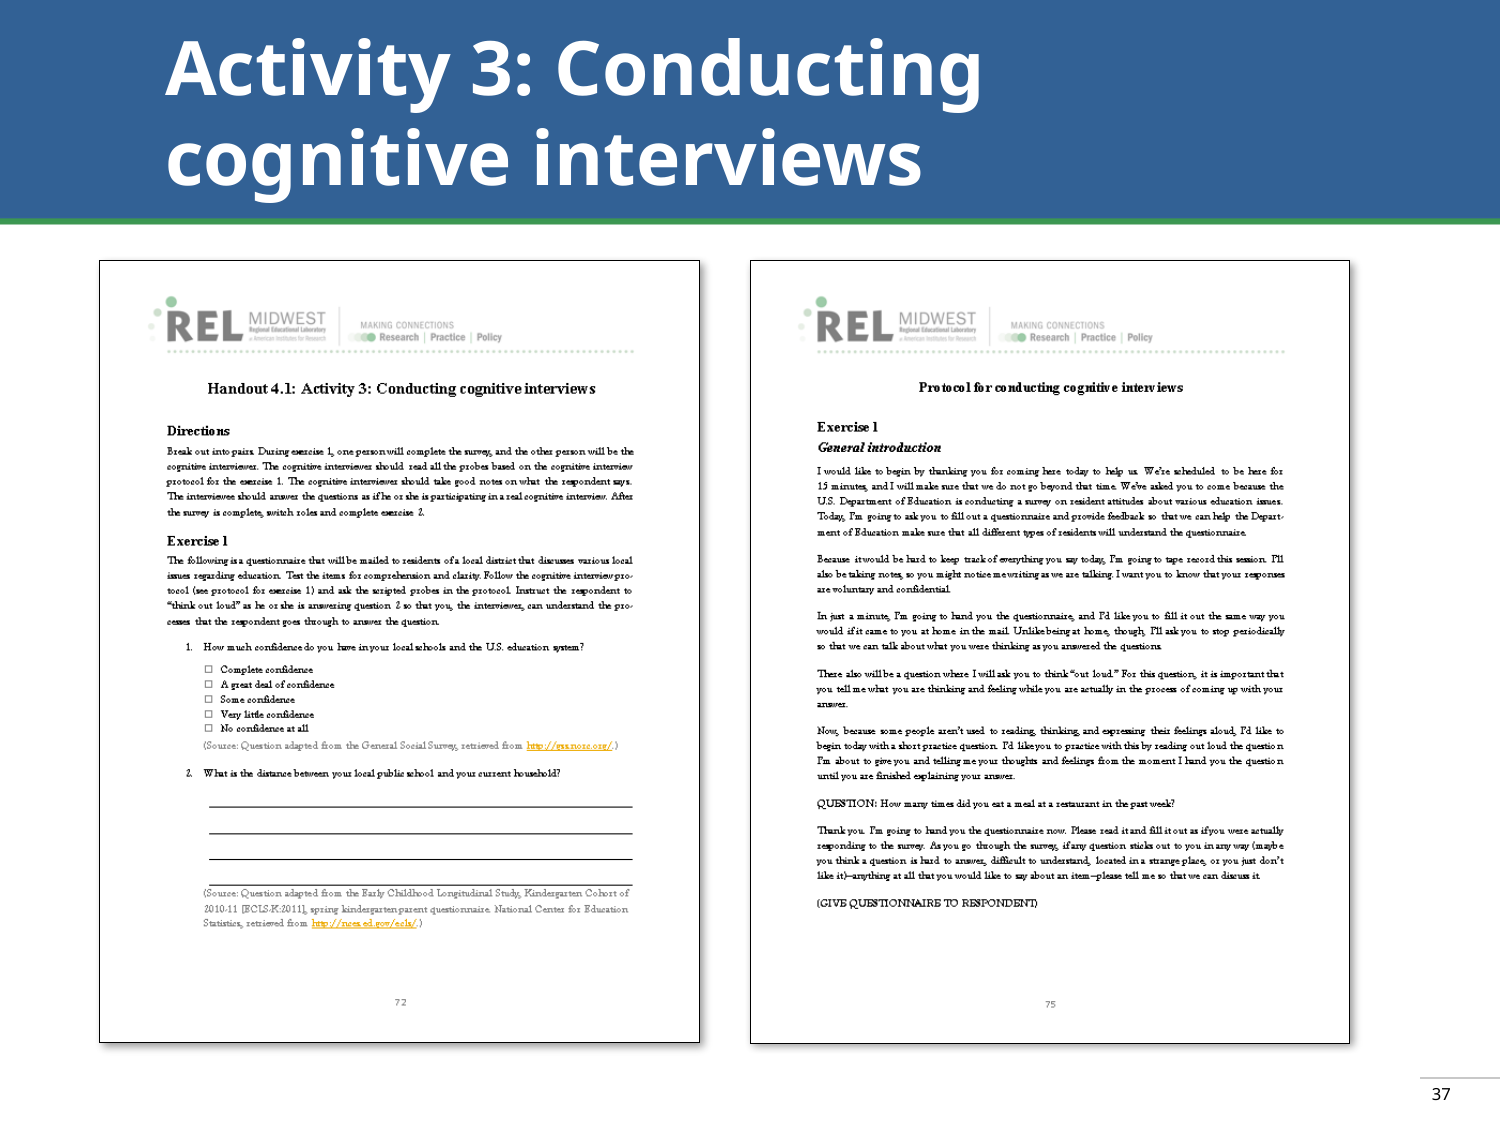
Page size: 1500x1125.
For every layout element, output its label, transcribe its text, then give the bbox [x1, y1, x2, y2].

title Activity 3: Conducting cognitive interviews [150, 0, 1350, 221]
slide_number 37 [1431, 1085, 1458, 1106]
picture [0, 0, 1500, 1125]
